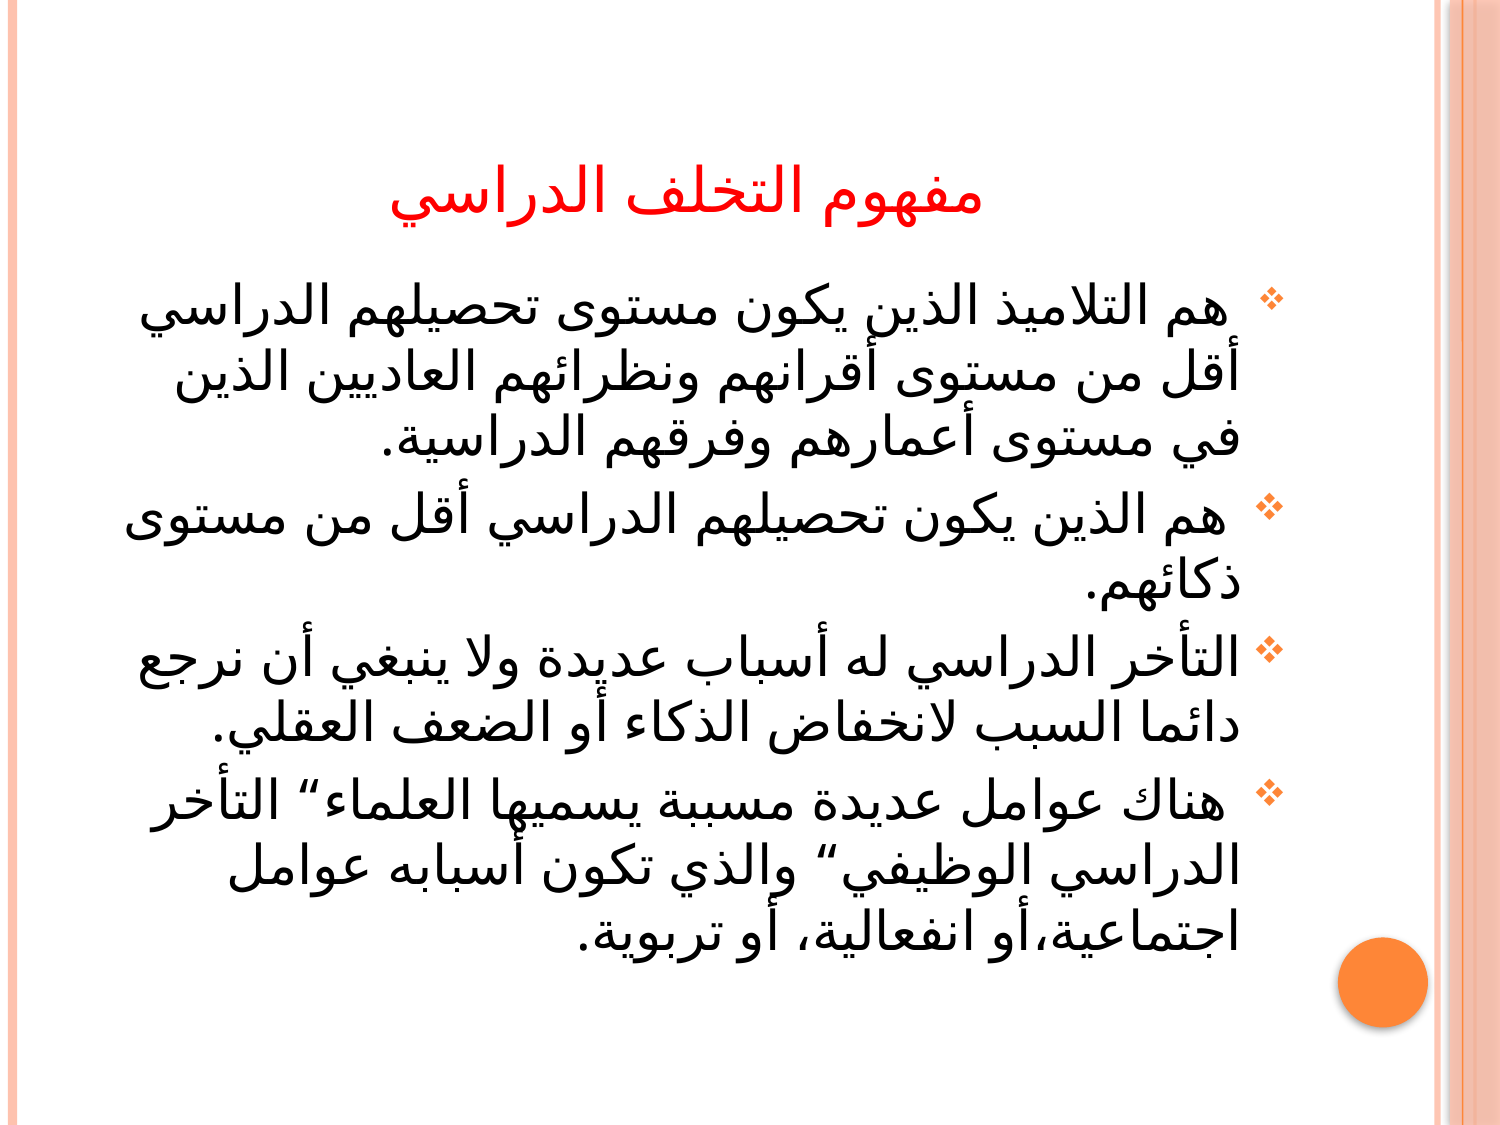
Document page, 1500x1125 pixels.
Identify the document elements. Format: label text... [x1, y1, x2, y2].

title مفهوم التخلف الدراسي [75, 45, 1300, 233]
list هم التلاميذ الذين يكون مستوى تحصيلهم الدراسي أقل من مستوى أقرانهم ونظرائهم العاديين الذين في مستوى أعمارهم وفرقهم الدراسية. هم الذين يكون تحصيلهم الدراسي أقل من مستوى ذكائهم. التأخر الدراسي له أسباب عديدة ولا ينبغي أن نرجع دائما السبب لانخفاض الذكاء أو الضعف العقلي. هناك عوامل عديدة مسببة يسميها العلماء“ التأخر الدراسي الوظيفي“ والذي تكون أسبابه عوامل اجتماعية،أو انفعالية، أو تربوية. [75, 262, 1300, 1062]
